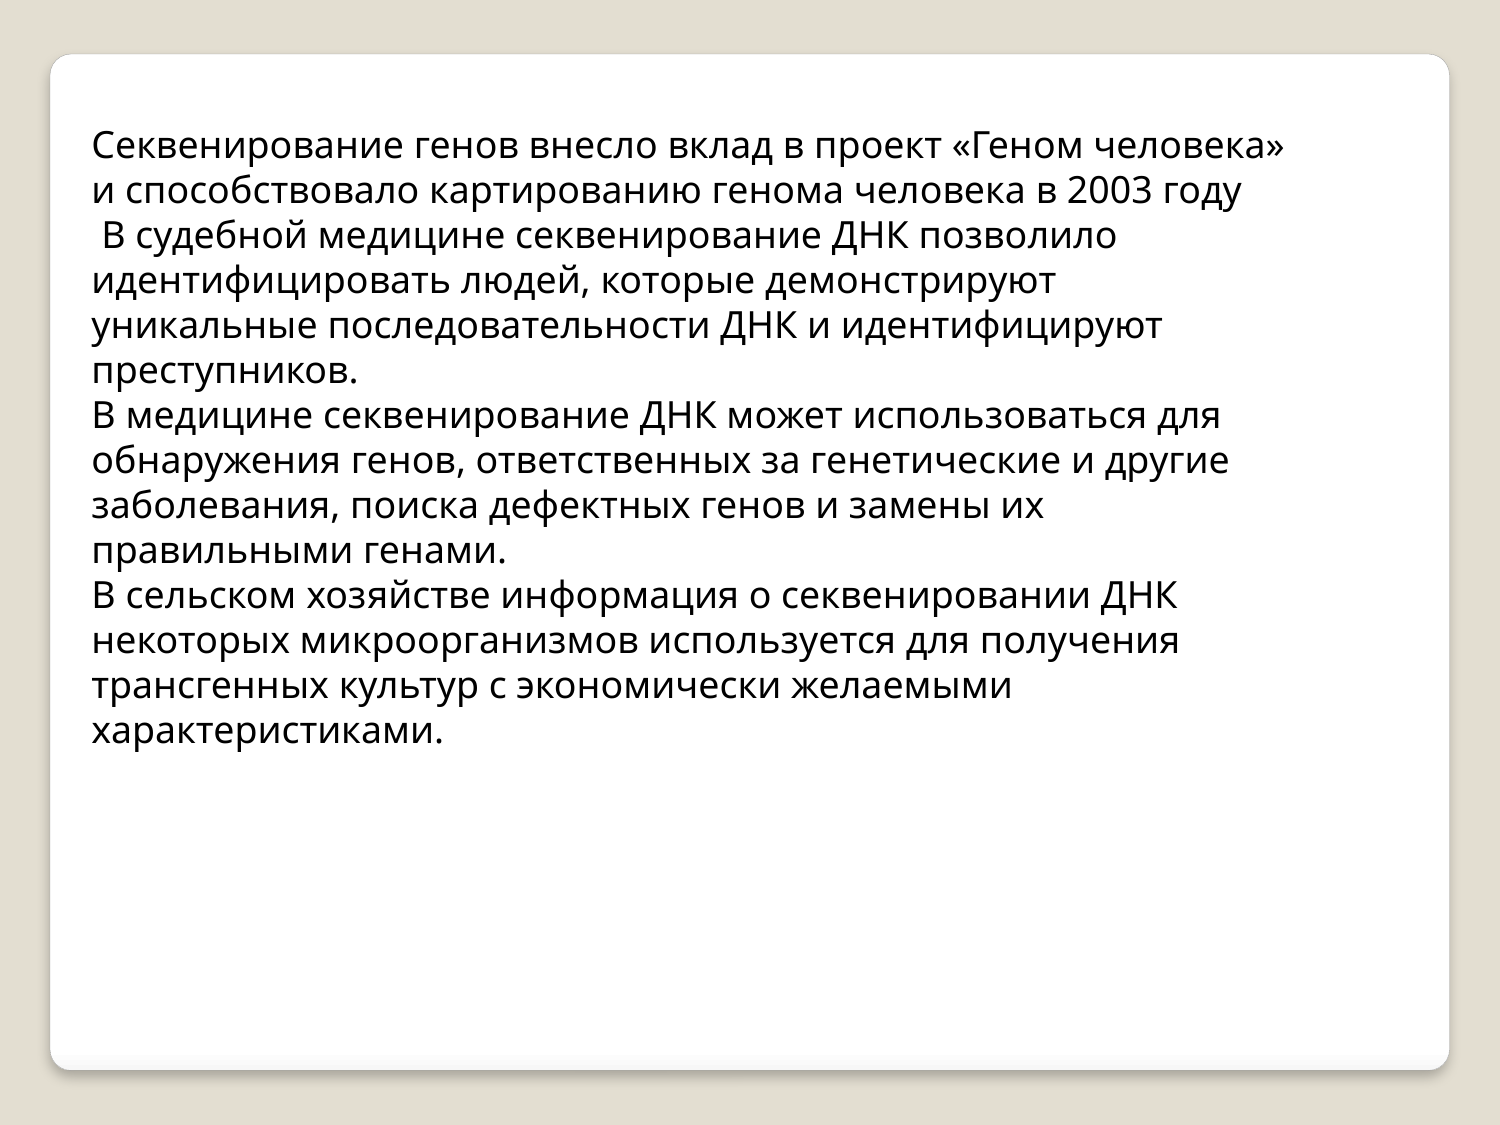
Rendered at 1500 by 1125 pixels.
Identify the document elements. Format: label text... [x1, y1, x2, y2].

text_box Секвенирование генов внесло вклад в проект «Геном человека» и способствовало картированию генома человека в 2003 году В судебной медицине секвенирование ДНК позволило идентифицировать людей, которые демонстрируют уникальные последовательности ДНК и идентифицируют преступников. В медицине секвенирование ДНК может использоваться для обнаружения генов, ответственных за генетические и другие заболевания, поиска дефектных генов и замены их правильными генами. В сельском хозяйстве информация о секвенировании ДНК некоторых микроорганизмов используется для получения трансгенных культур с экономически желаемыми характеристиками. [76, 113, 1306, 759]
